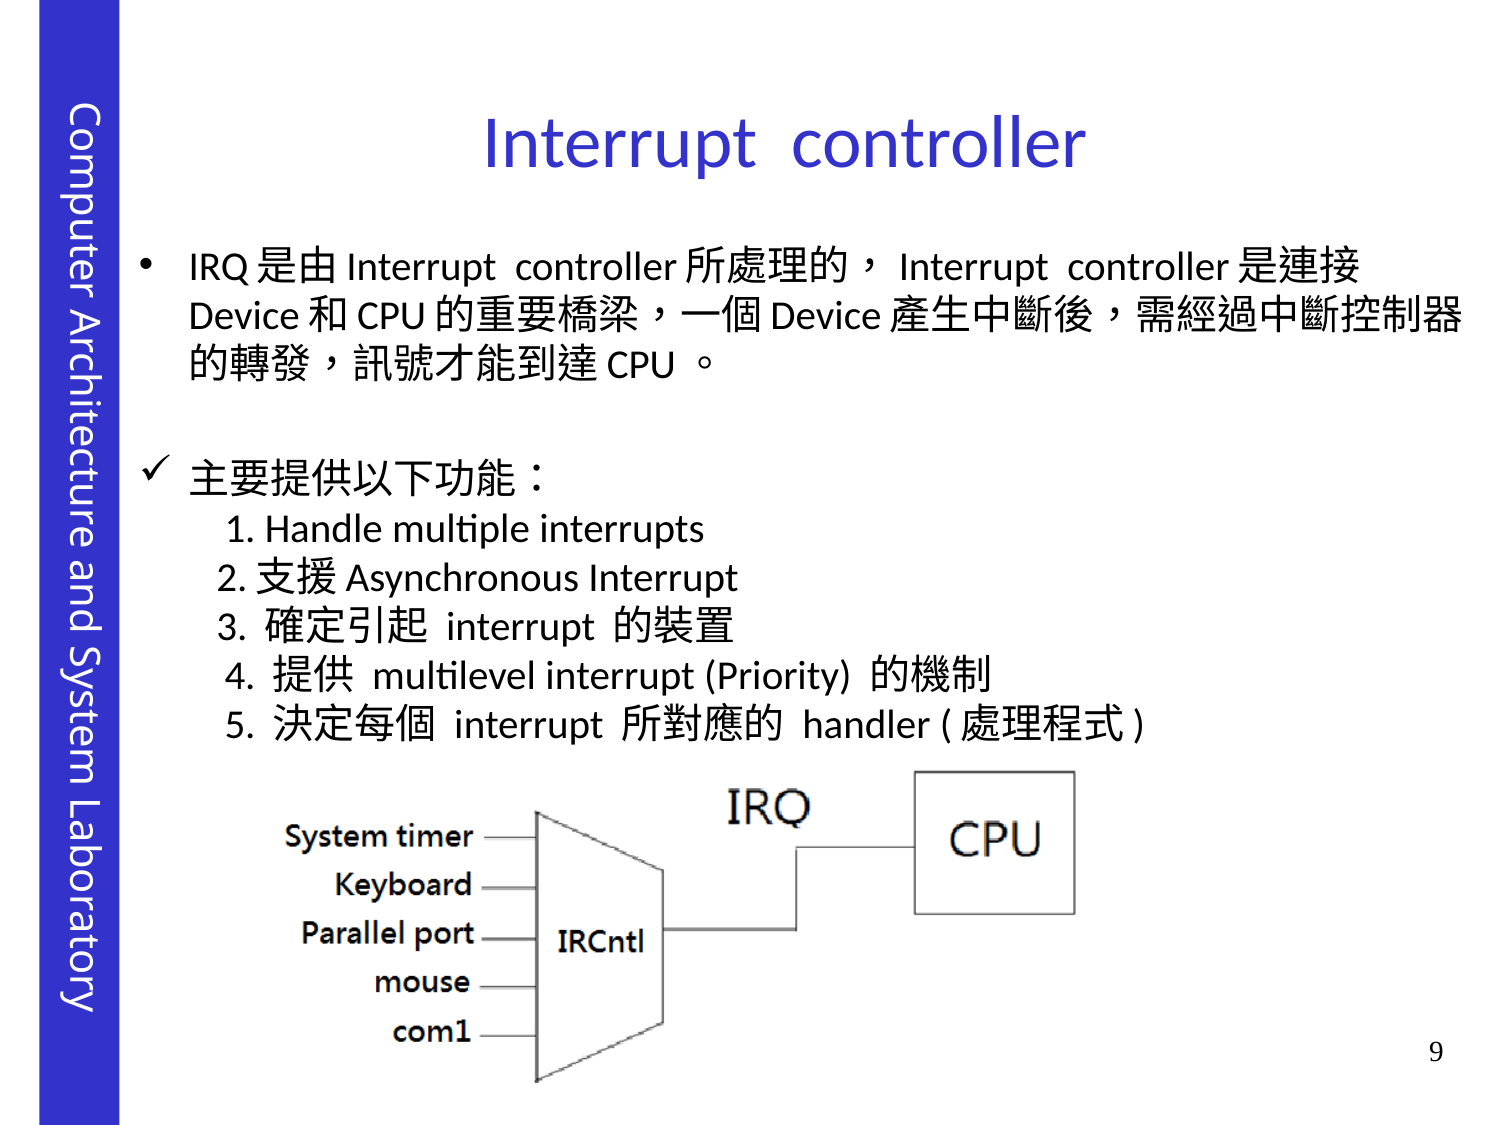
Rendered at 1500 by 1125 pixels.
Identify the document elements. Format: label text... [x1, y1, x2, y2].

title Interrupt controller [206, 42, 1365, 231]
slide_number 9 [1108, 1024, 1460, 1103]
picture [277, 751, 1102, 1083]
subtitle IRQ是由Interrupt controller所處理的，Interrupt controller是連接Device和CPU的重要橋梁，一個Device產生中斷後，需經過中斷控制器的轉發，訊號才能到達CPU。 主要提供以下功能： 1. Handle multiple interrupts 2.支援Asynchronous Interrupt 3. 確定引起 interrupt 的裝置 4. 提供 multilevel interrupt (Priority) 的機制 5. 決定每個 interrupt 所對應的 handler (處理程式) [123, 231, 1483, 918]
